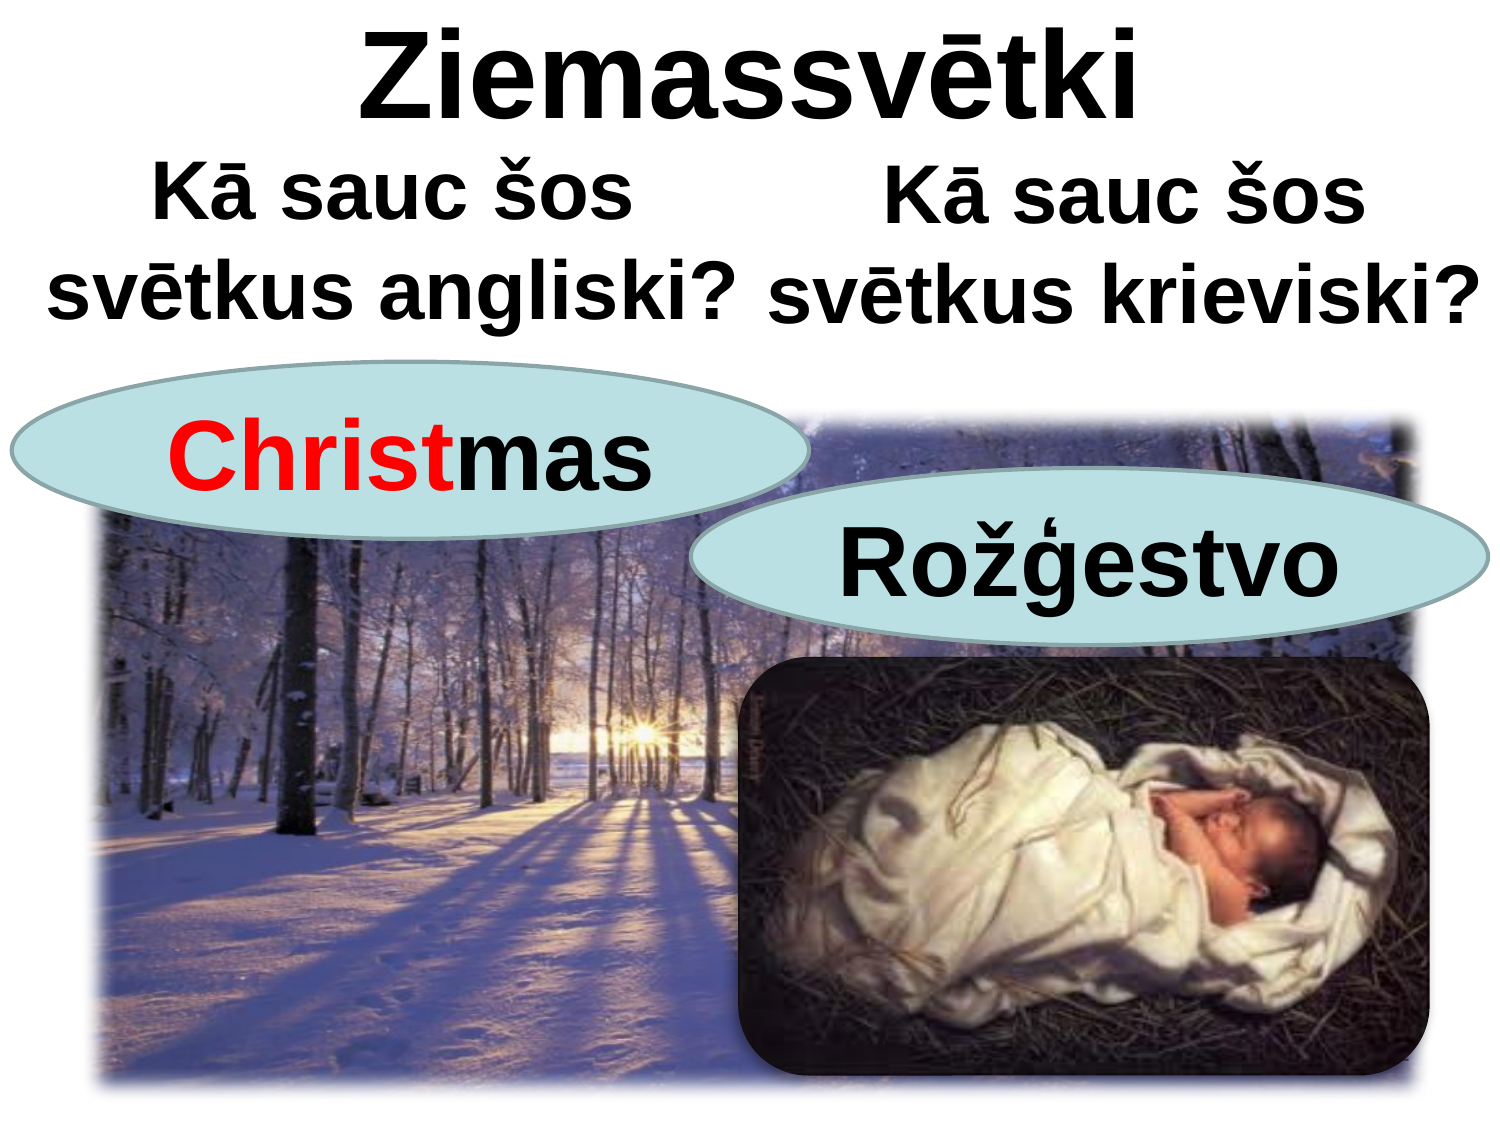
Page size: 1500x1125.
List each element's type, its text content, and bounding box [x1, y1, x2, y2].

title Ziemassvētki [0, 11, 1500, 126]
text_box Kā sauc šos svētkus krieviski? [732, 132, 1500, 348]
picture [81, 407, 1430, 1125]
text_box Christmas [9, 359, 762, 501]
text_box Kā sauc šos svētkus angliski? [0, 128, 786, 344]
text_box Rožģestvo [1434, 509, 1491, 604]
